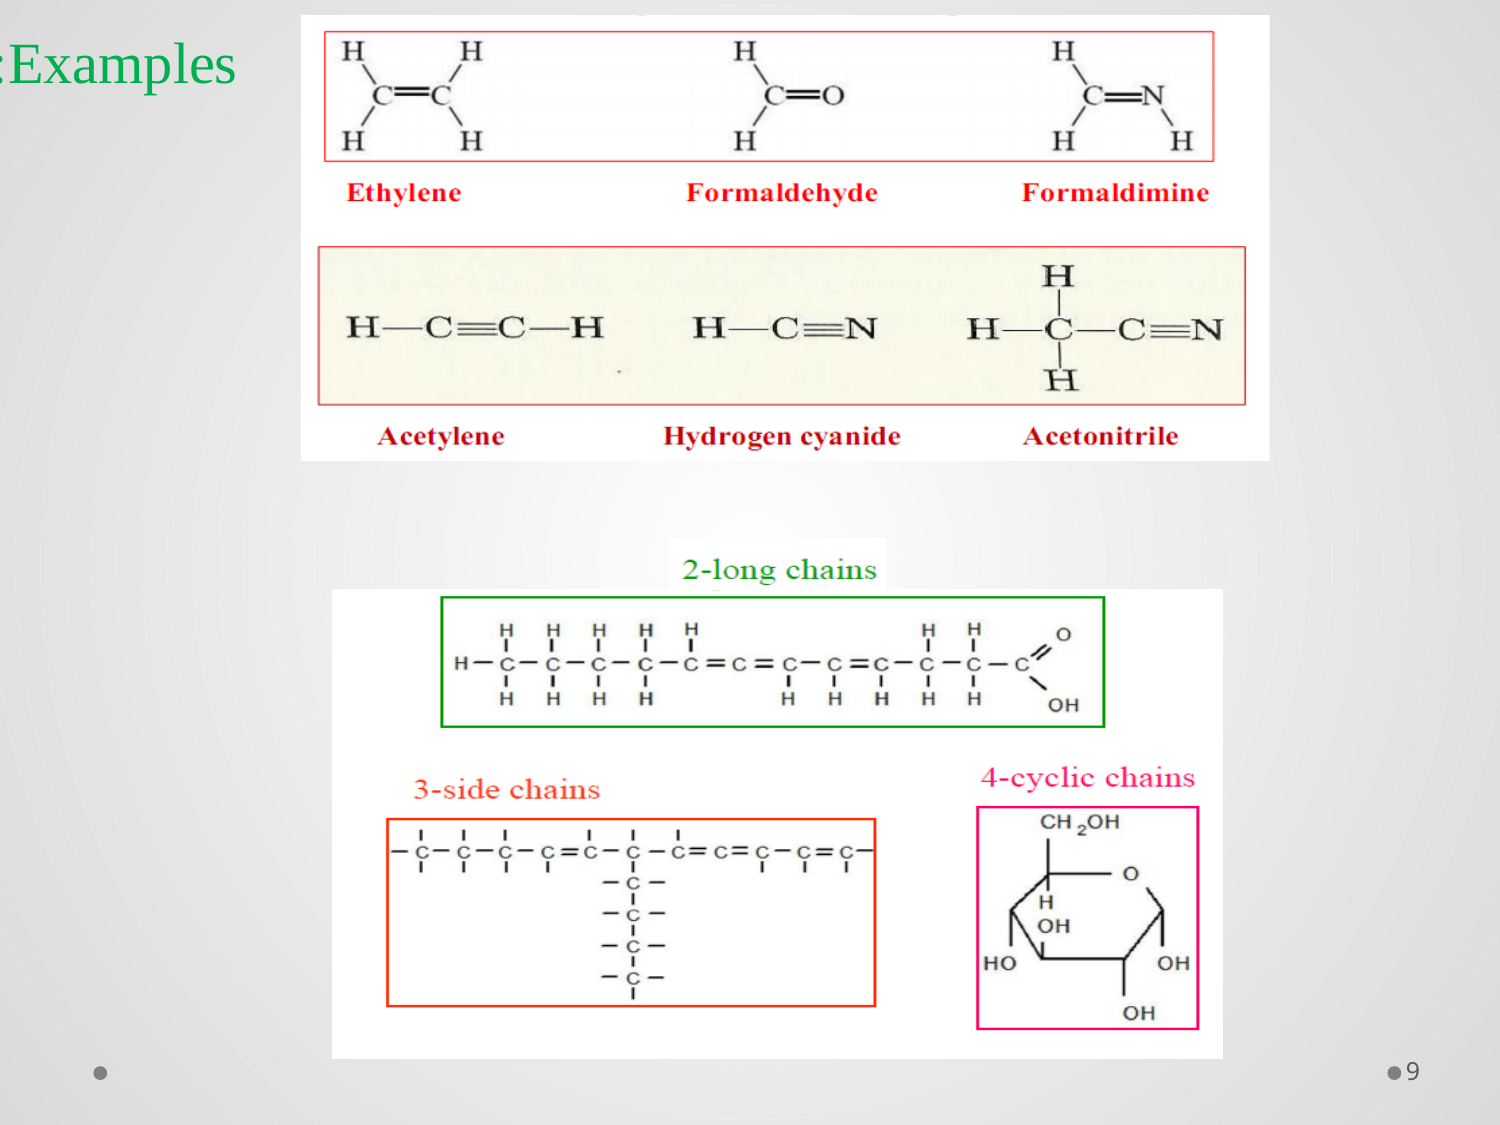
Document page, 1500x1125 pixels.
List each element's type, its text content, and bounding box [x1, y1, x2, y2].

text_box Examples: [0, 17, 253, 103]
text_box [332, 538, 1223, 1059]
picture [300, 15, 1270, 461]
slide_number 9 [1401, 1042, 1494, 1103]
